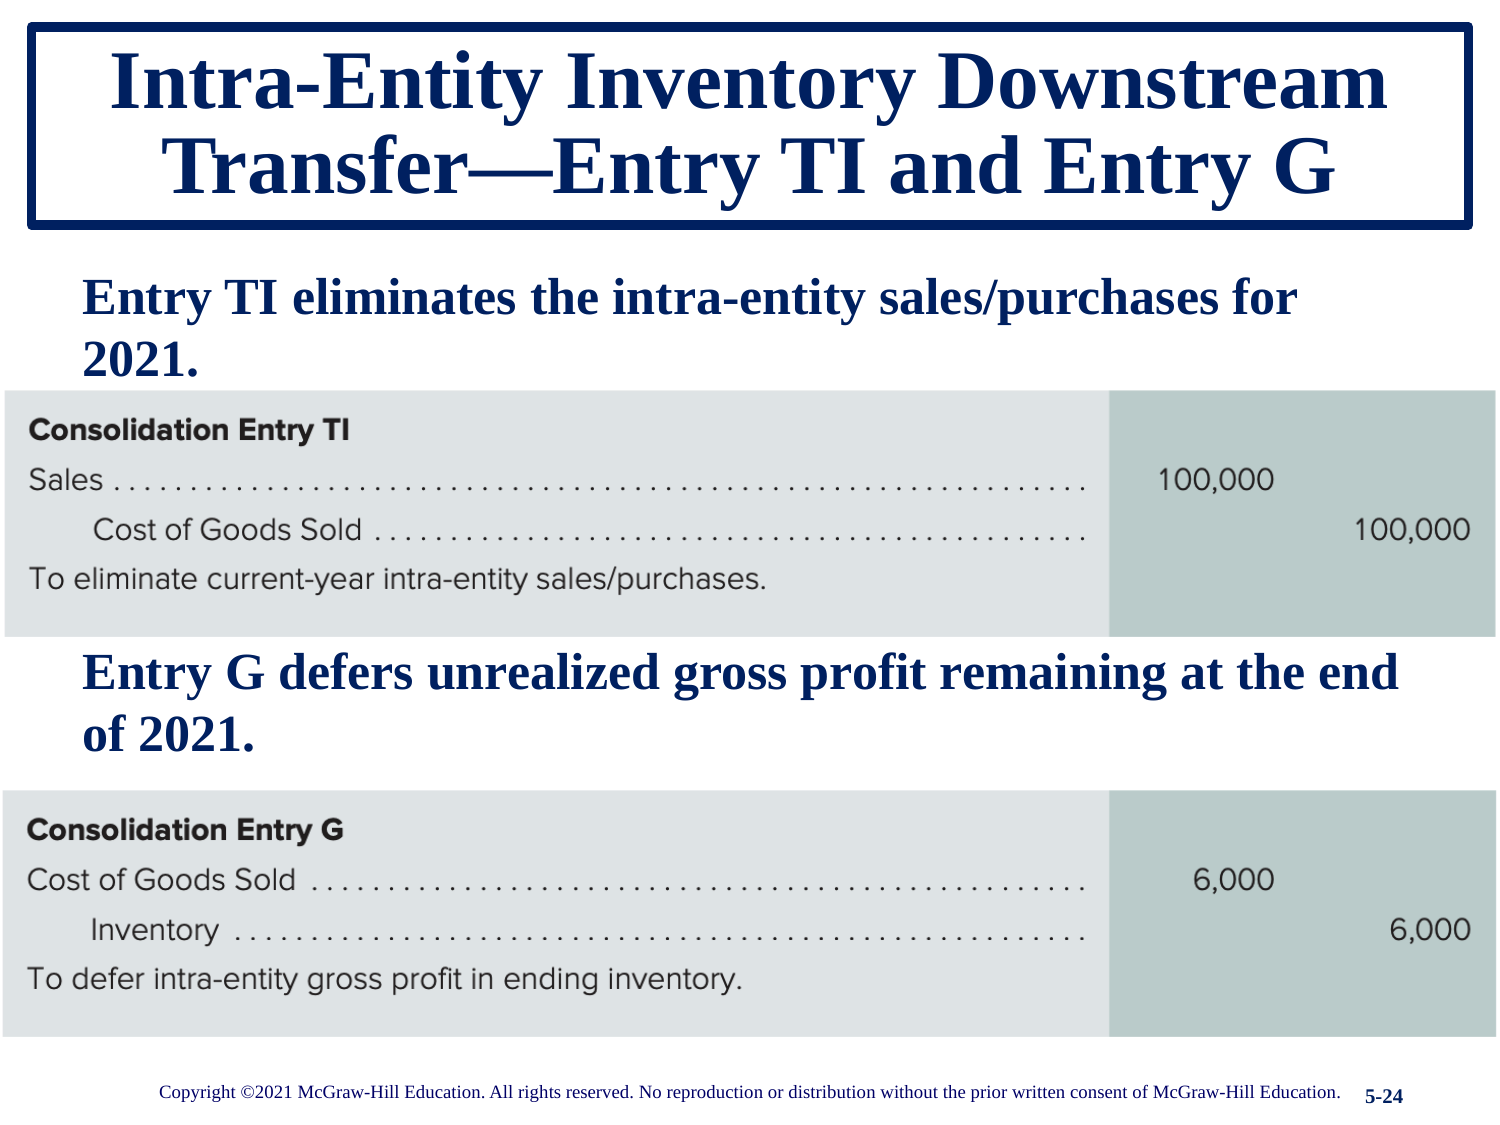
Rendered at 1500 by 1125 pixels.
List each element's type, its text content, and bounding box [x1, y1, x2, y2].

title Intra-Entity Inventory Downstream Transfer—Entry TI and Entry G [27, 22, 1473, 230]
text_box Entry TI eliminates the intra-entity sales/purchases for 2021. Entry G defers unrealized gross profit remaining at the end of 2021. [67, 650, 1433, 770]
picture [0, 787, 1500, 1041]
slide_number 5-24 [1350, 1074, 1438, 1125]
text_box Copyright ©2021 McGraw-Hill Education. All rights reserved. No reproduction or distribution without the prior written consent of McGraw-Hill Education. [76, 1072, 1424, 1110]
picture [0, 387, 1500, 642]
text_box Entry TI eliminates the intra-entity sales/purchases for 2021. Entry G defers unrealized gross profit remaining at the end of 2021. [67, 254, 1433, 385]
